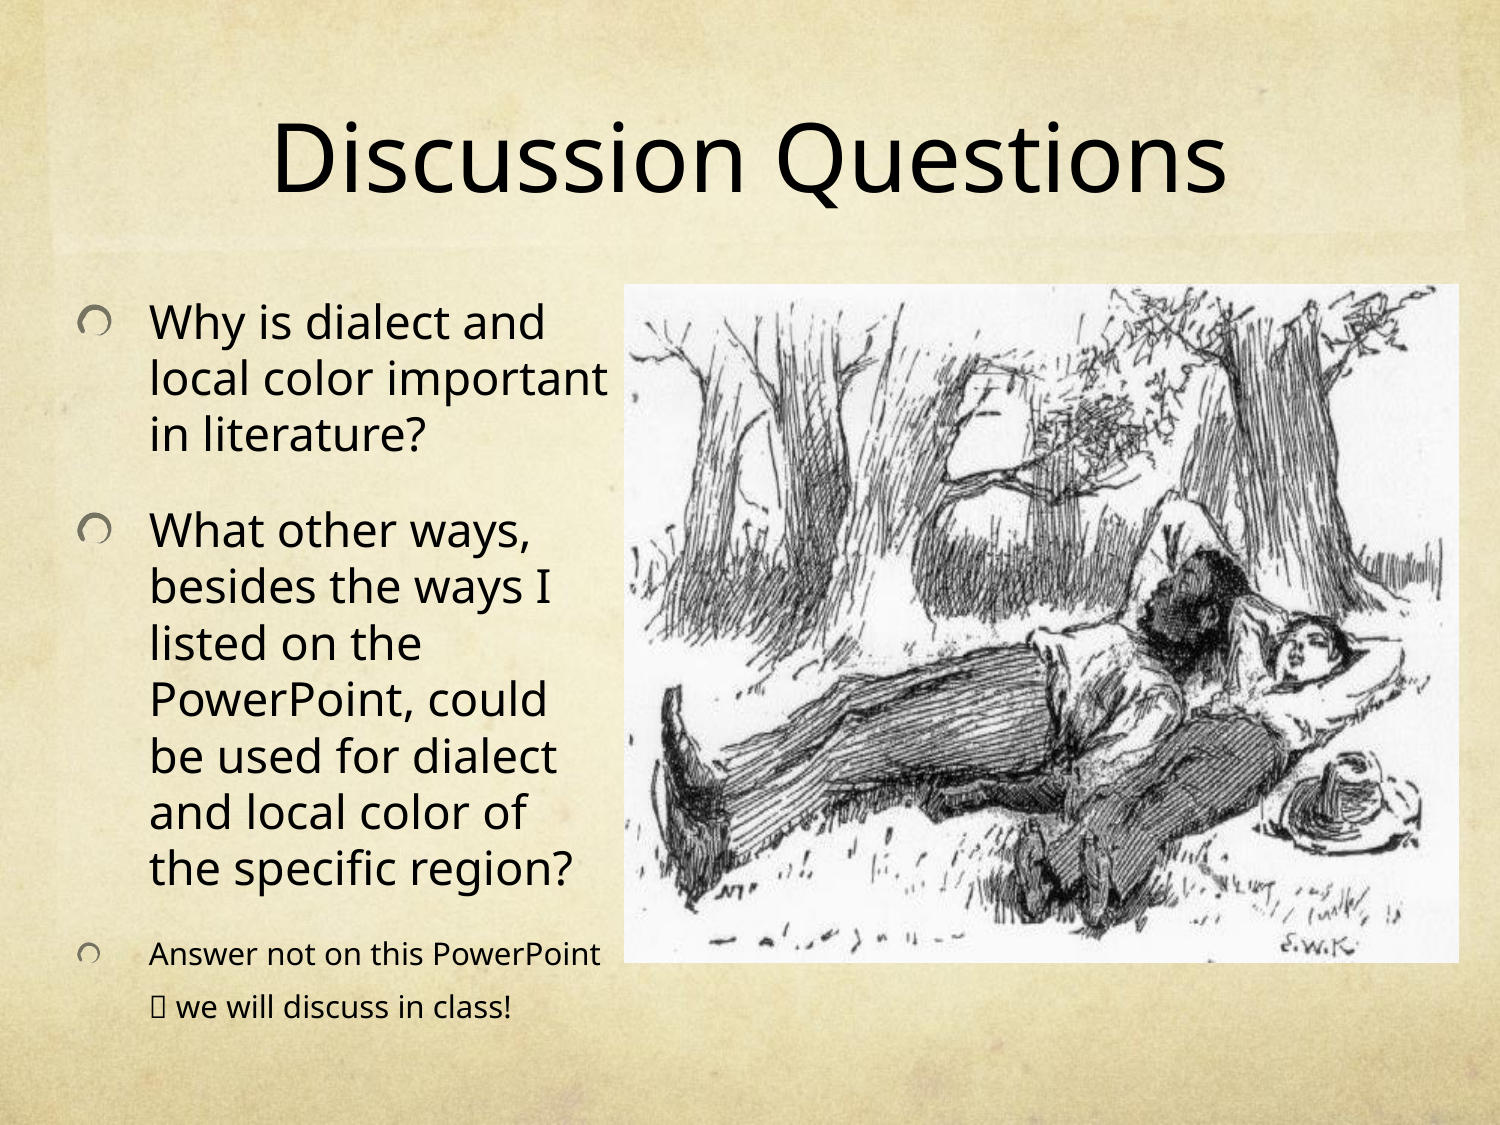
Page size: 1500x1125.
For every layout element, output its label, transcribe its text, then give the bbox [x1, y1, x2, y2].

picture [0, 0, 1500, 1125]
list Why is dialect and local color important in literature? What other ways, besides the ways I listed on the PowerPoint, could be used for dialect and local color of the specific region? Answer not on this PowerPoint  we will discuss in class! [62, 284, 625, 1088]
title Discussion Questions [150, 82, 1350, 225]
